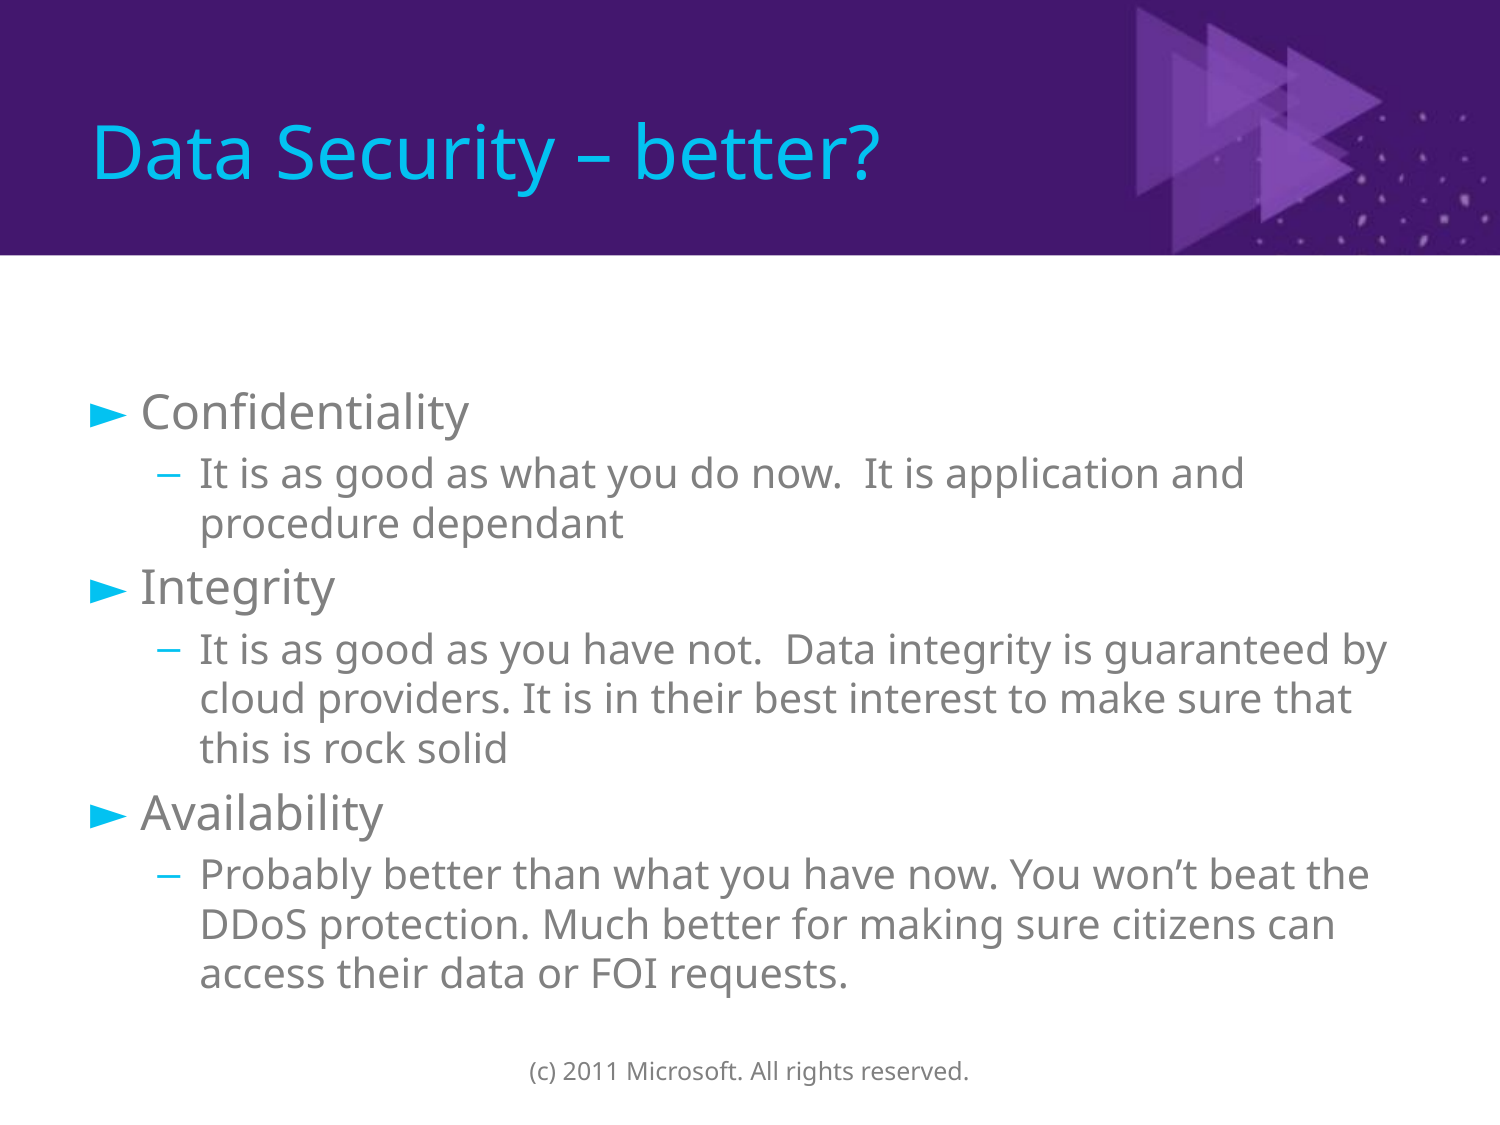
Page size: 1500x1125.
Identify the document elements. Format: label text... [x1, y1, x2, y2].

footer (c) 2011 Microsoft. All rights reserved. [512, 1042, 988, 1103]
list Confidentiality It is as good as what you do now. It is application and procedure dependant Integrity It is as good as you have not. Data integrity is guaranteed by cloud providers. It is in their best interest to make sure that this is rock solid Availability Probably better than what you have now. You won’t beat the DDoS protection. Much better for making sure citizens can access their data or FOI requests. [75, 373, 1425, 1005]
title Data Security – better? [75, 56, 1425, 244]
picture [0, 0, 1500, 255]
